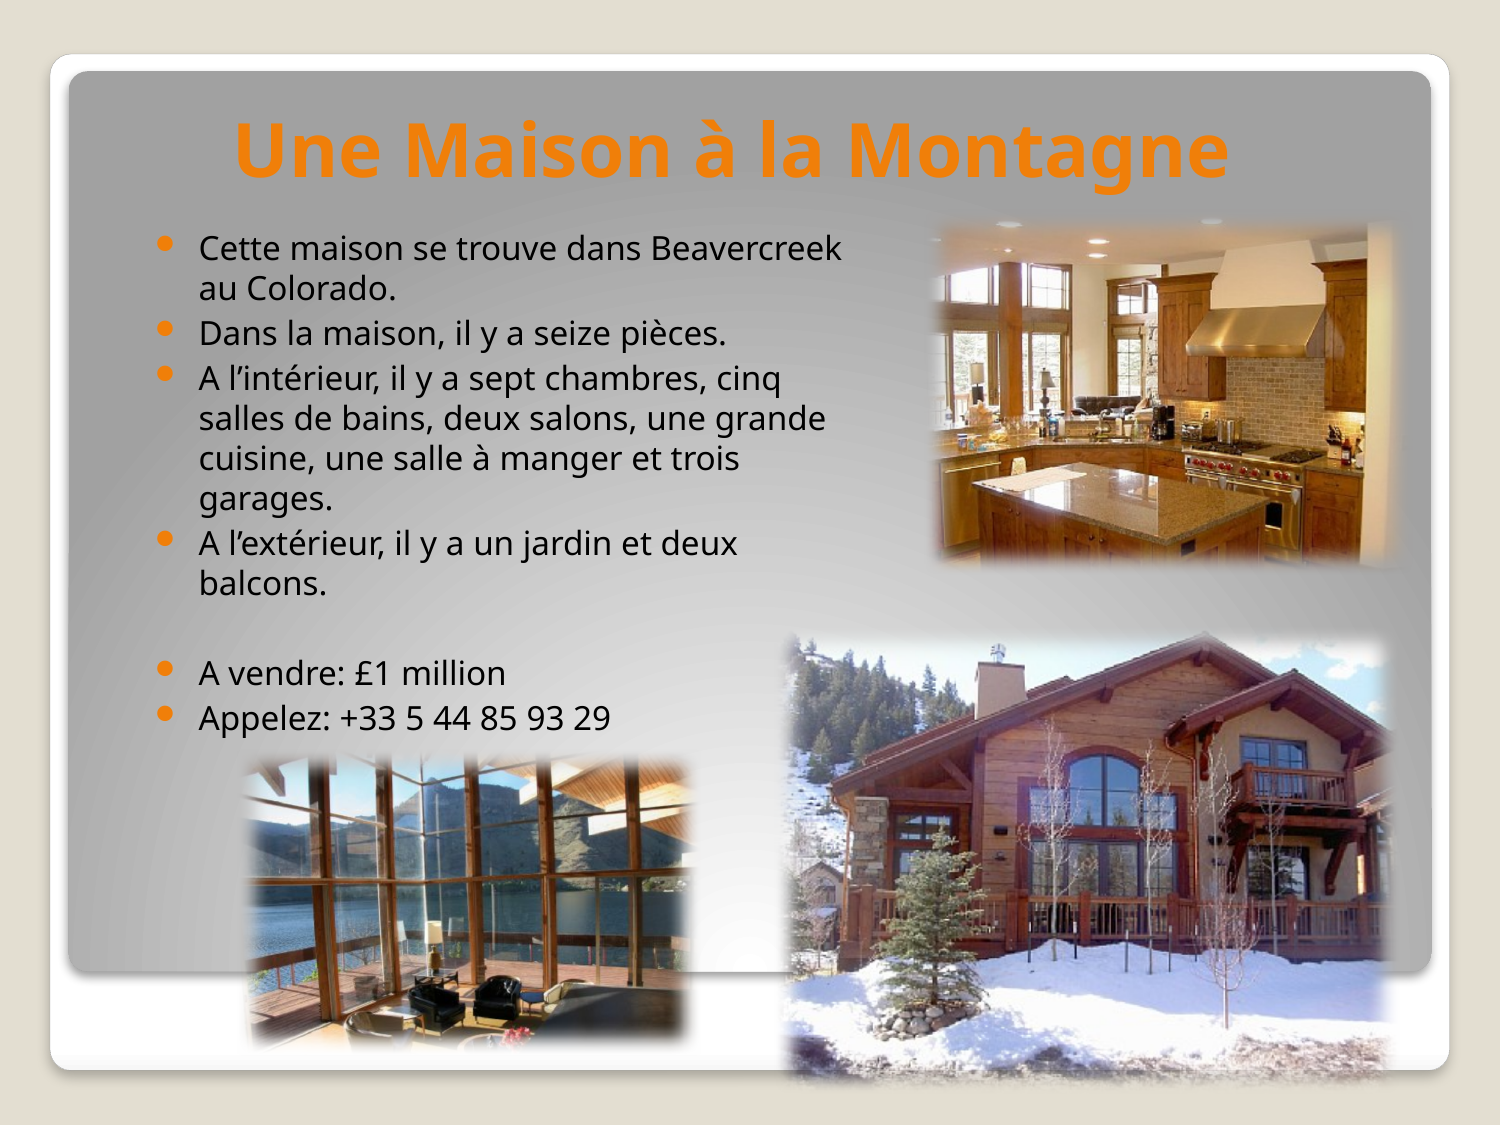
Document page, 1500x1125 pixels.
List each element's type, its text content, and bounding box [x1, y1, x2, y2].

picture [774, 624, 1401, 1094]
picture [237, 749, 701, 1056]
list Cette maison se trouve dans Beavercreek au Colorado. Dans la maison, il y a seize pièces. A l’intérieur, il y a sept chambres, cinq salles de bains, deux salons, une grande cuisine, une salle à manger et trois garages. A l’extérieur, il y a un jardin et deux balcons. A vendre: £1 million Appelez: +33 5 44 85 93 29 [125, 212, 884, 988]
picture [924, 209, 1413, 576]
title Une Maison à la Montagne [87, 50, 1397, 200]
